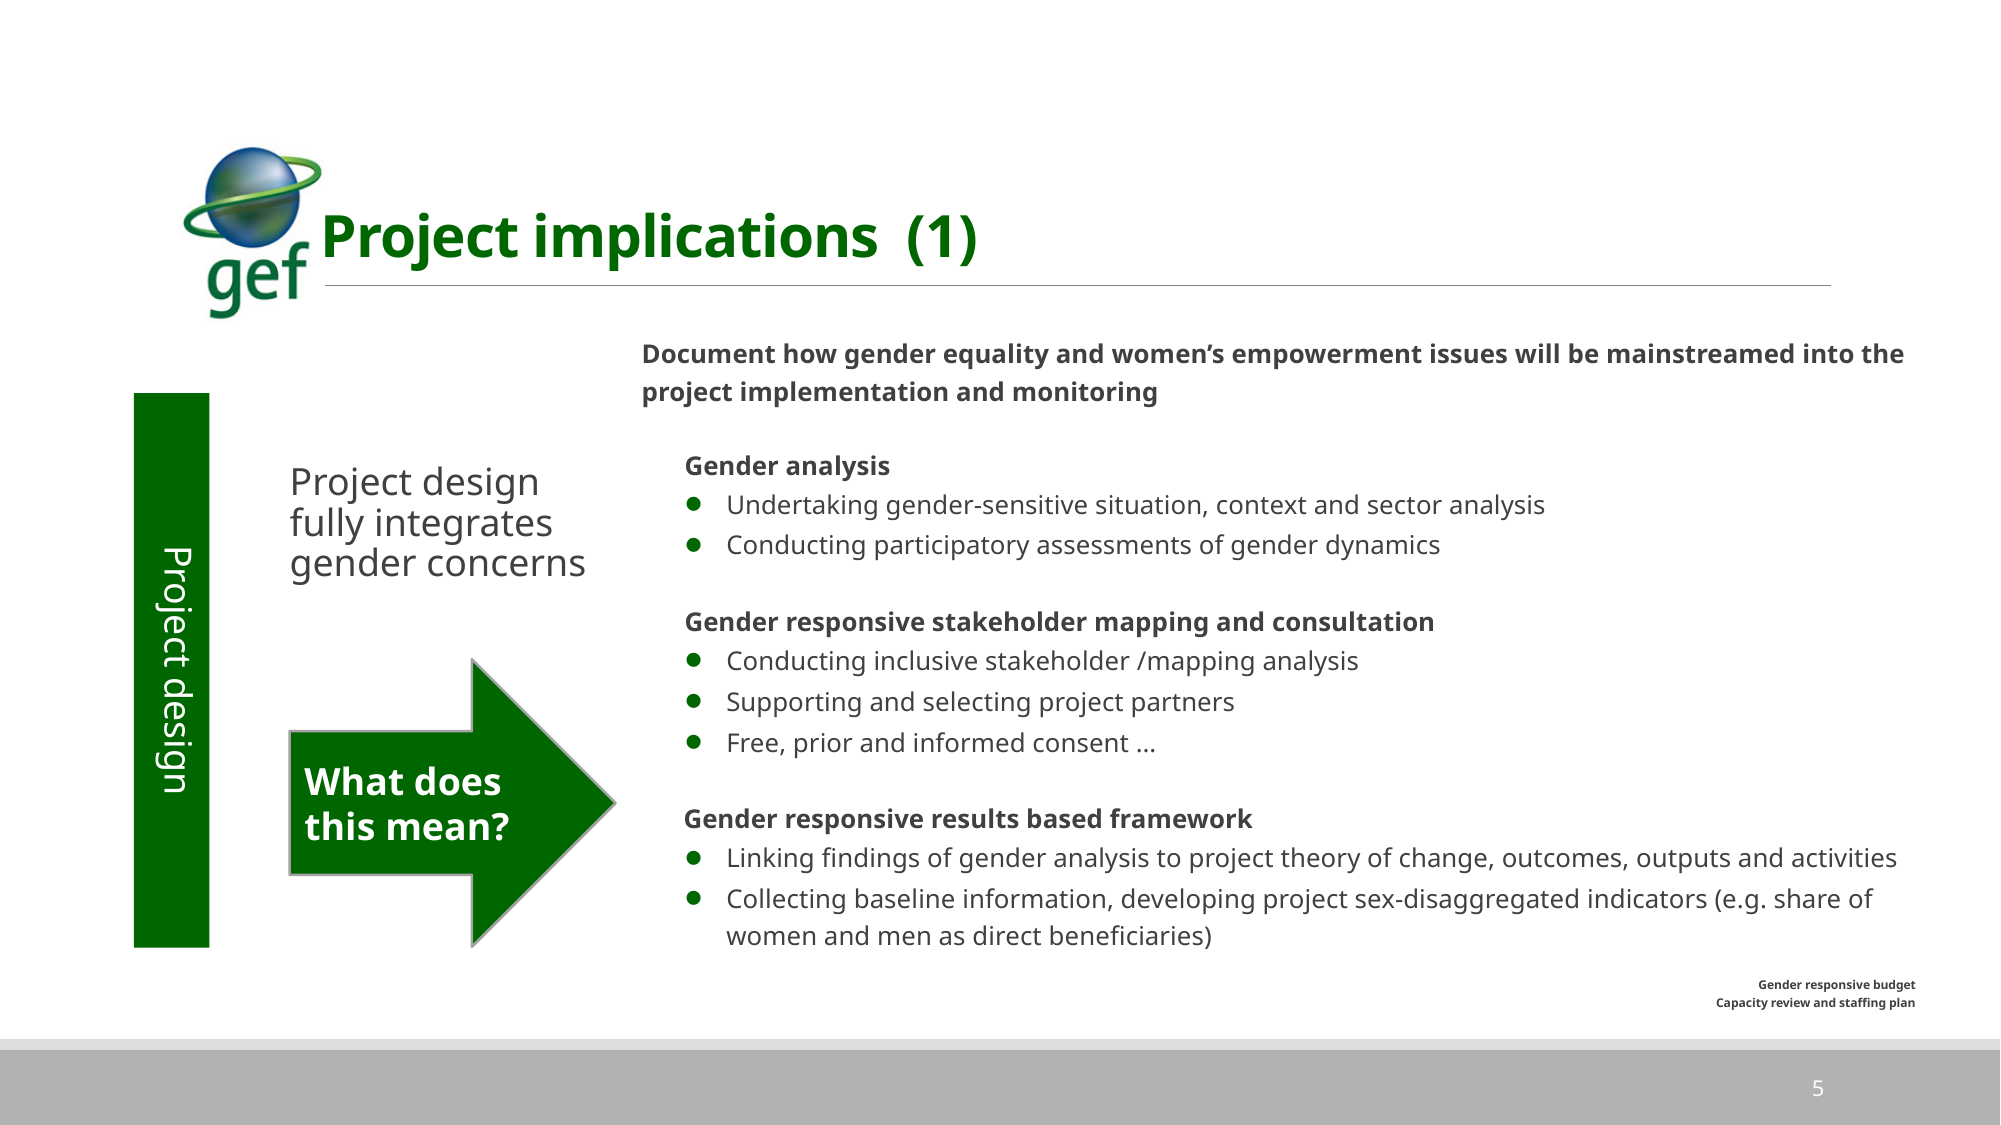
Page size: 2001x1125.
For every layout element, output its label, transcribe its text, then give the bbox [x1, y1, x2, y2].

list Document how gender equality and women’s empowerment issues will be mainstreamed into the project implementation and monitoring Gender analysis Undertaking gender-sensitive situation, context and sector analysis Conducting participatory assessments of gender dynamics Gender responsive stakeholder mapping and consultation Conducting inclusive stakeholder /mapping analysis Supporting and selecting project partners Free, prior and informed consent … Gender responsive results based framework Linking findings of gender analysis to project theory of change, outcomes, outputs and activities Collecting baseline information, developing project sex-disaggregated indicators (e.g. share of women and men as direct beneficiaries) Gender responsive budget Capacity review and staffing plan [641, 324, 1916, 1057]
title Project implications (1) [180, 47, 1830, 285]
text_box Project design [133, 393, 210, 948]
list Project design fully integrates gender concerns [289, 456, 616, 656]
slide_number 5 [1624, 1059, 1840, 1120]
picture [179, 142, 326, 324]
text_box What does this mean? [288, 658, 617, 948]
